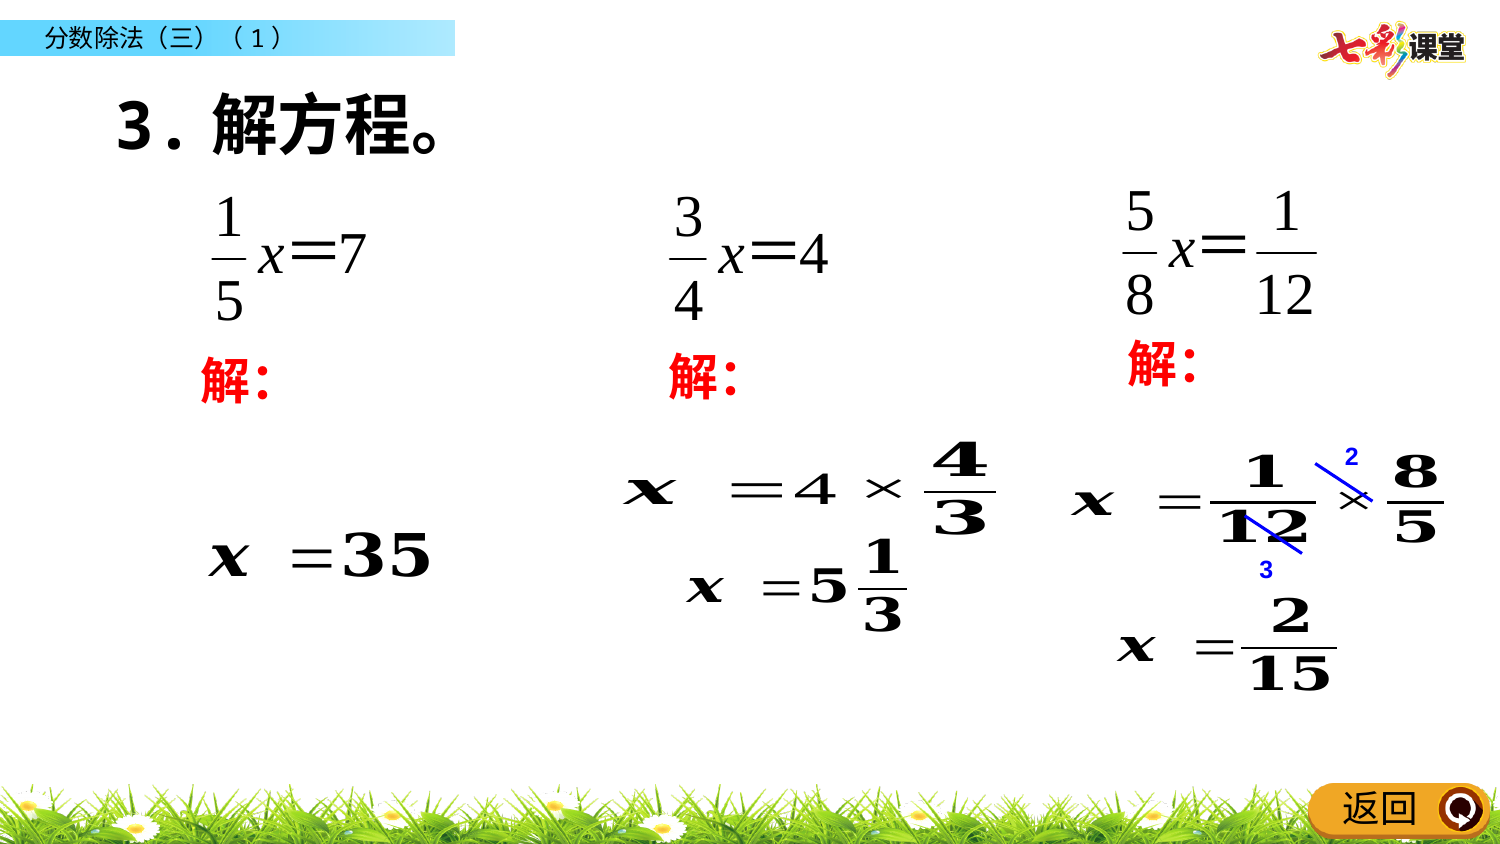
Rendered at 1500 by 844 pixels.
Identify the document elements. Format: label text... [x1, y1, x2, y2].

text_box 3 [1244, 546, 1312, 591]
text_box 2 [1330, 432, 1397, 478]
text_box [1314, 463, 1373, 502]
picture [0, 783, 1500, 844]
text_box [649, 179, 838, 334]
text_box 3.解方程。 [100, 55, 470, 171]
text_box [1244, 515, 1303, 554]
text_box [1103, 173, 1331, 328]
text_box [192, 179, 381, 334]
picture [1316, 20, 1468, 80]
